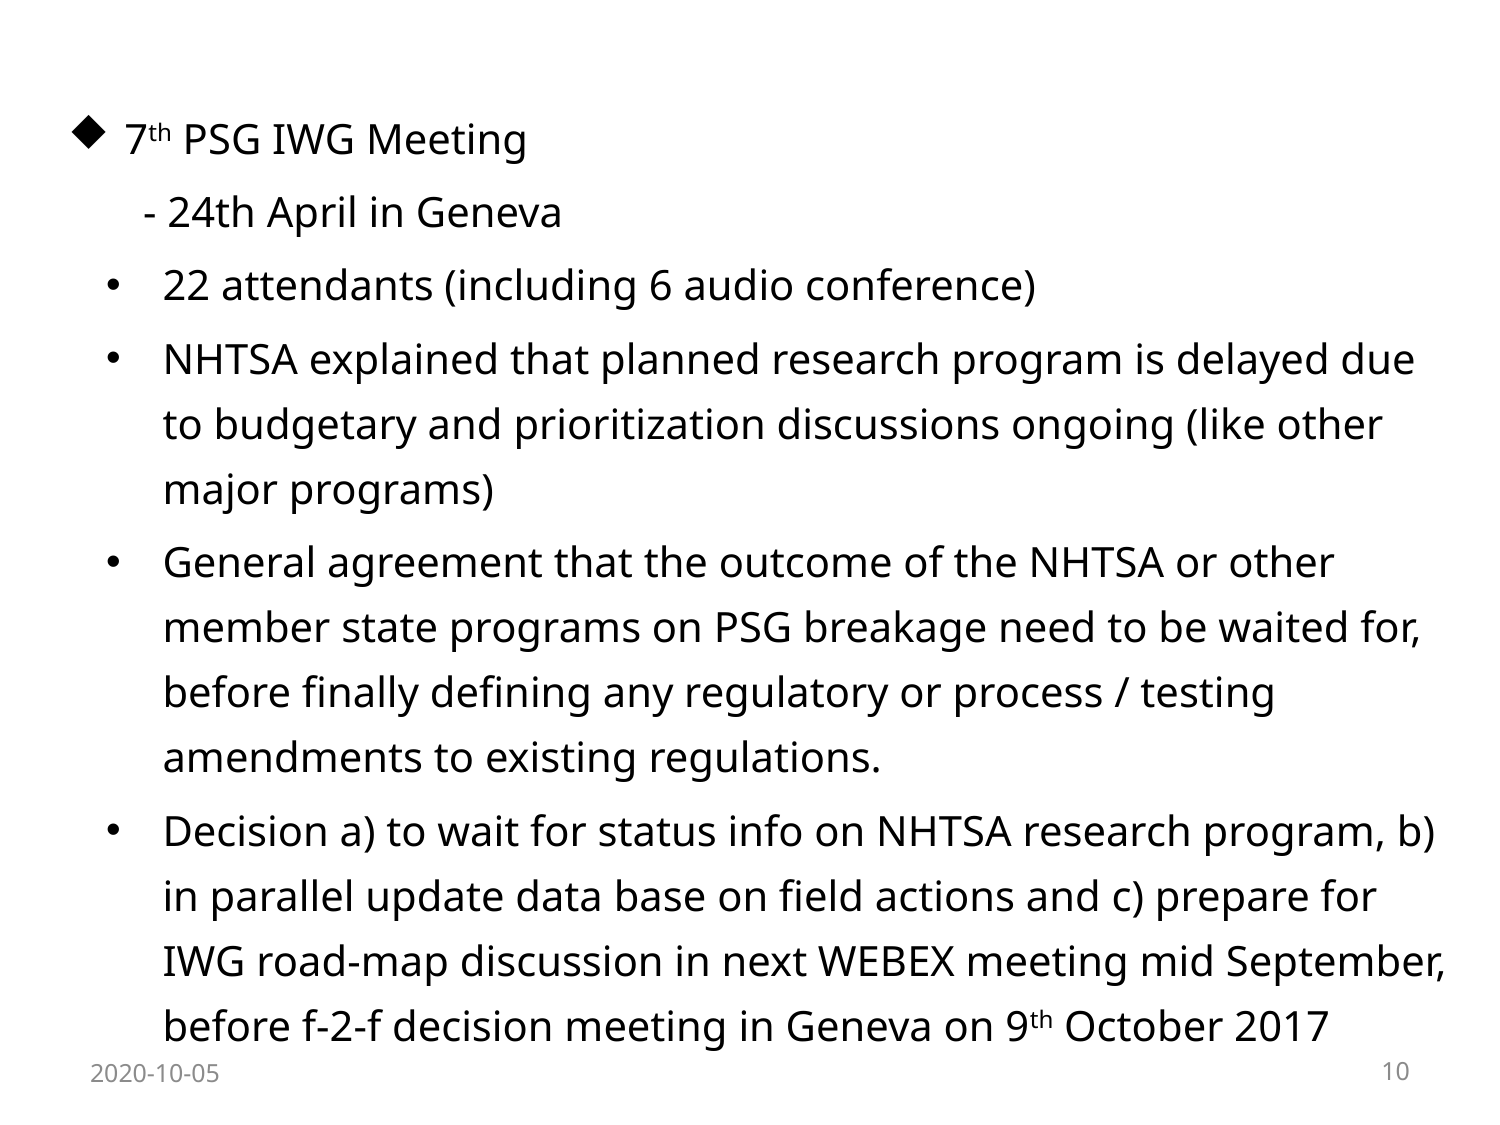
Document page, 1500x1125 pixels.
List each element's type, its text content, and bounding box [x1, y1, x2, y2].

slide_number 10 [1074, 1042, 1425, 1103]
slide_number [75, 1042, 425, 1103]
text_box 7th PSG IWG Meeting - 24th April in Geneva 22 attendants (including 6 audio conference) NHTSA explained that planned research program is delayed due to budgetary and prioritization discussions ongoing (like other major programs) General agreement that the outcome of the NHTSA or other member state programs on PSG breakage need to be waited for, before finally defining any regulatory or process / testing amendments to existing regulations. Decision a) to wait for status info on NHTSA research program, b) in parallel update data base on field actions and c) prepare for IWG road-map discussion in next WEBEX meeting mid September, before f-2-f decision meeting in Geneva on 9th October 2017 [53, 89, 1471, 988]
